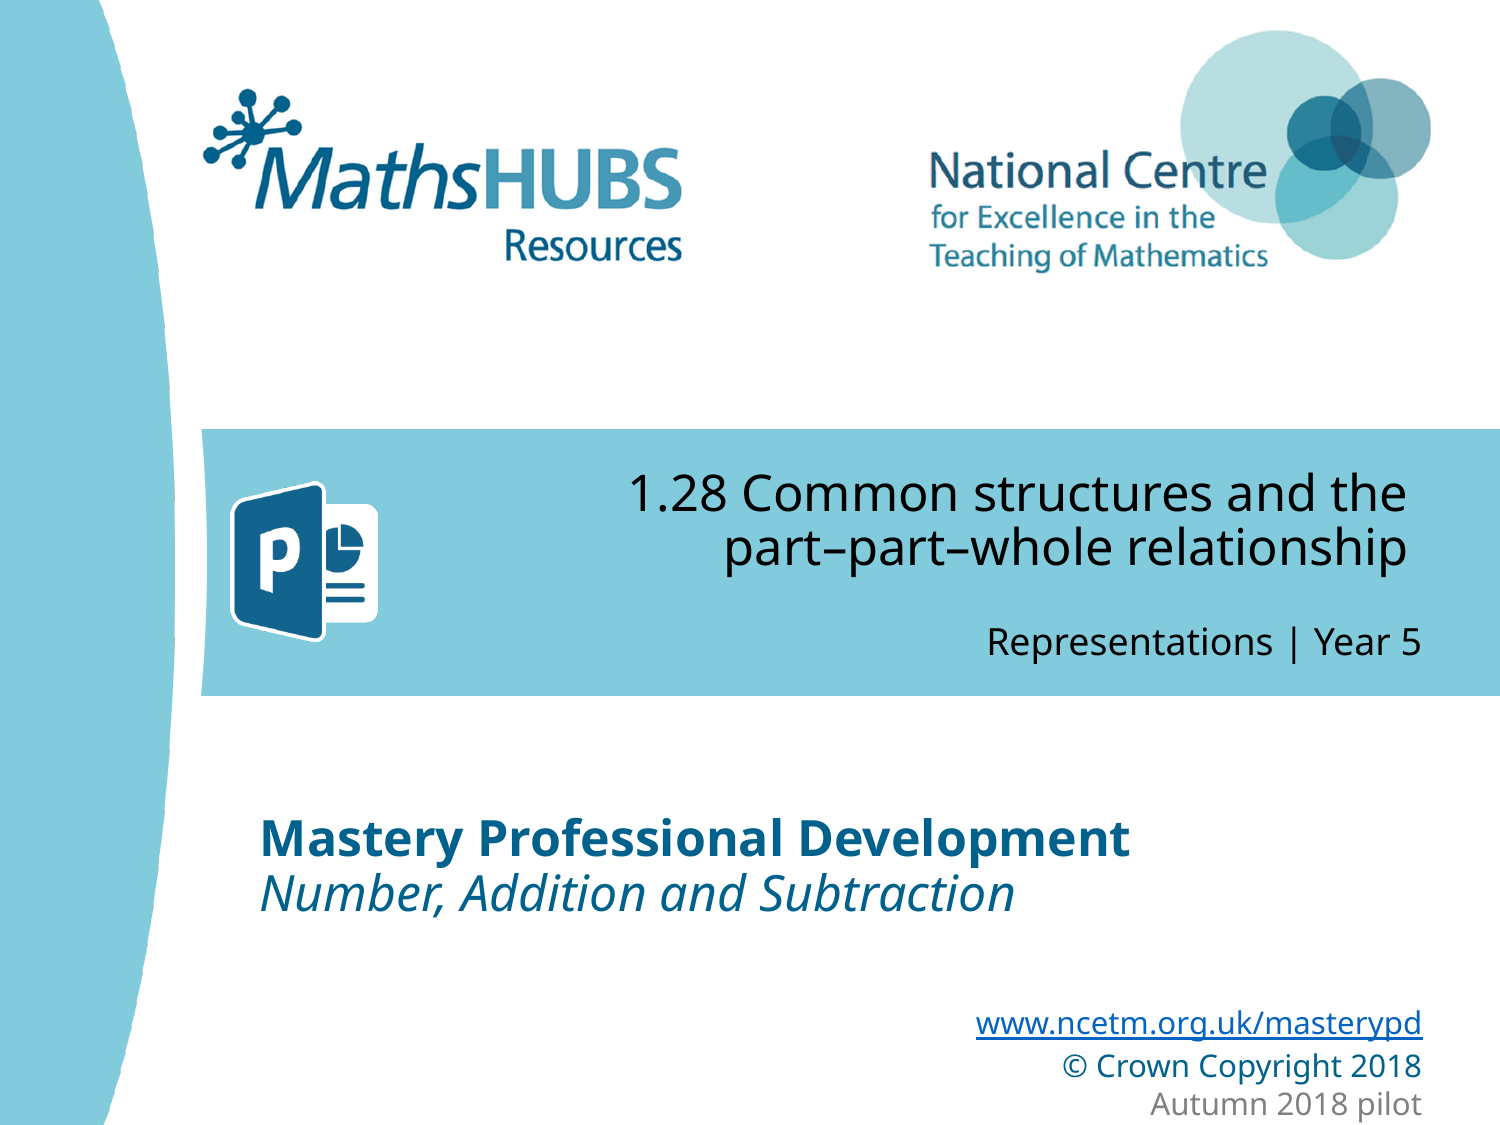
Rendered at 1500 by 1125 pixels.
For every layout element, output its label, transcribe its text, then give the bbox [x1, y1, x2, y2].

subtitle Representations | Year 5 [407, 614, 1438, 673]
picture [927, 29, 1431, 274]
title 1.28 Common structures and the part–part–whole relationship [407, 459, 1438, 585]
list Number, Addition and Subtraction [244, 860, 1161, 945]
picture [0, 0, 175, 1125]
picture [178, 429, 1500, 696]
picture [200, 85, 688, 274]
